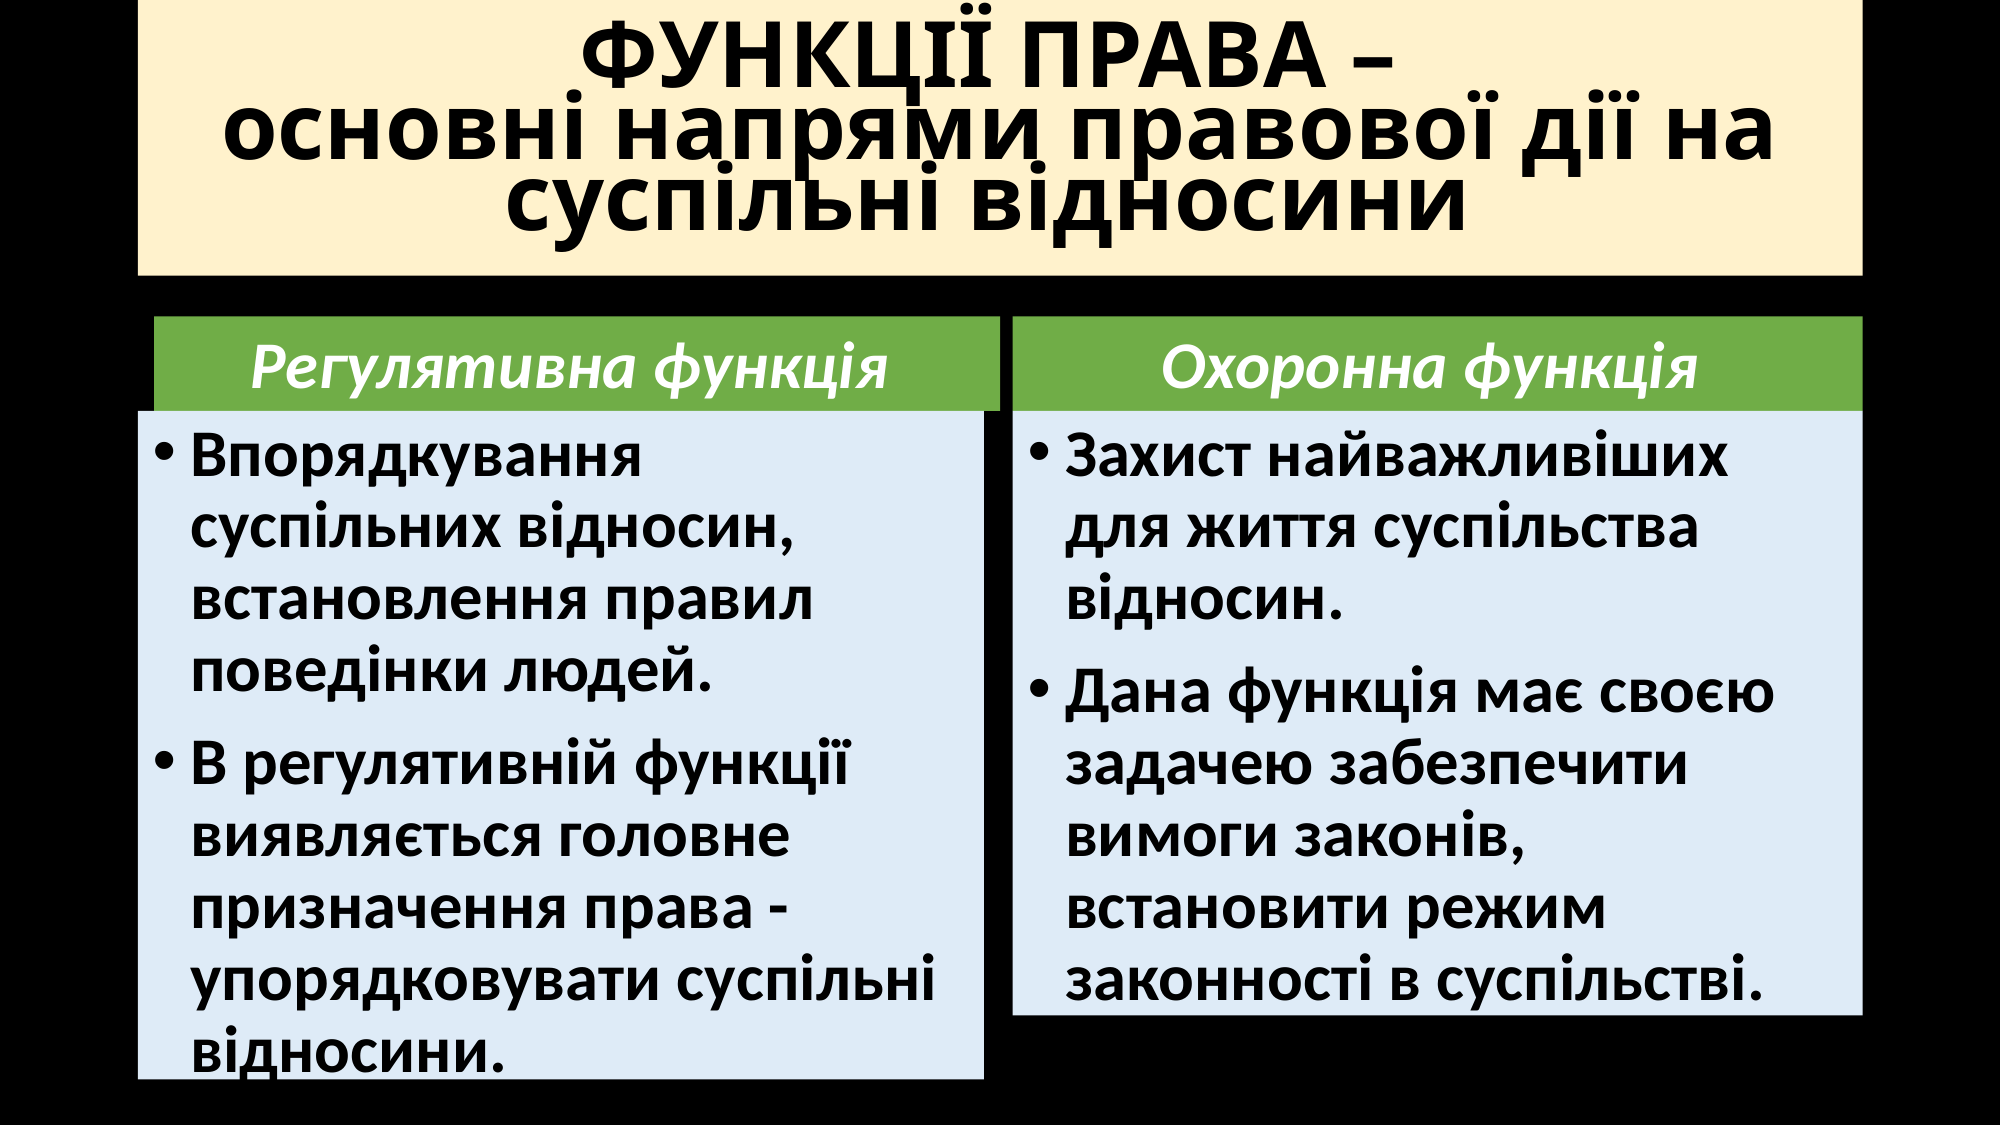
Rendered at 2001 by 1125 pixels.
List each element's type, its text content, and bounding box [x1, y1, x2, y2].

title ФУНКЦІЇ ПРАВА – основні напрями правової дії на суспільні відносини [137, 0, 1863, 276]
list Охоронна функція [1012, 316, 1863, 410]
list Захист найважливіших для життя суспільства відносин. Дана функція має своєю задачею забезпечити вимоги законів, встановити режим законності в суспільстві. [1012, 410, 1863, 1016]
list Регулятивна функція [154, 316, 1001, 411]
list Впорядкування суспільних відносин, встановлення правил поведінки людей. В регулятивній функції виявляється головне призначення права - упорядковувати суспільні відносини. [137, 410, 984, 1080]
